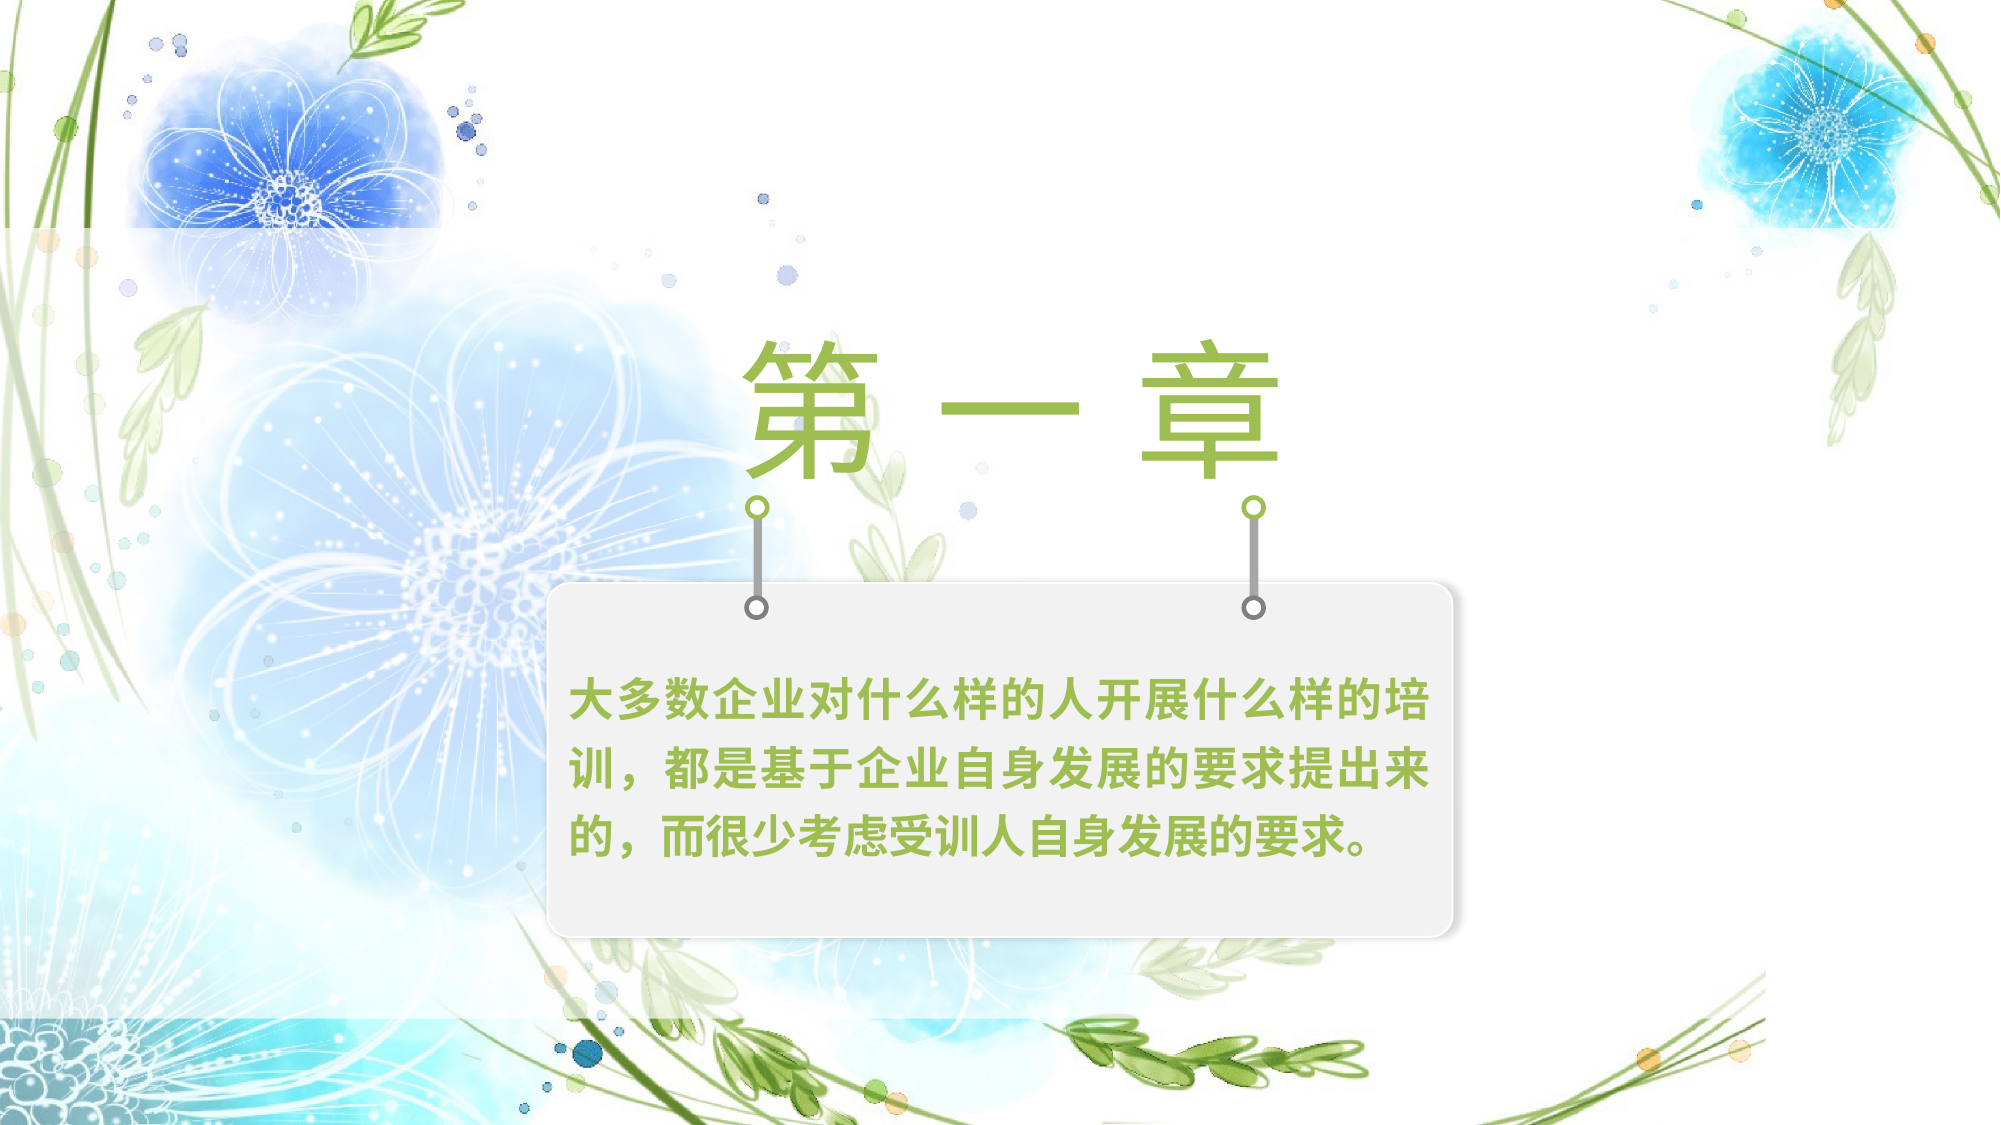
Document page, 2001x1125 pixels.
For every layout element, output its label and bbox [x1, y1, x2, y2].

picture [0, 1020, 1766, 1125]
text_box [547, 309, 1453, 937]
picture [0, 0, 2000, 227]
text_box [0, 227, 2000, 1020]
